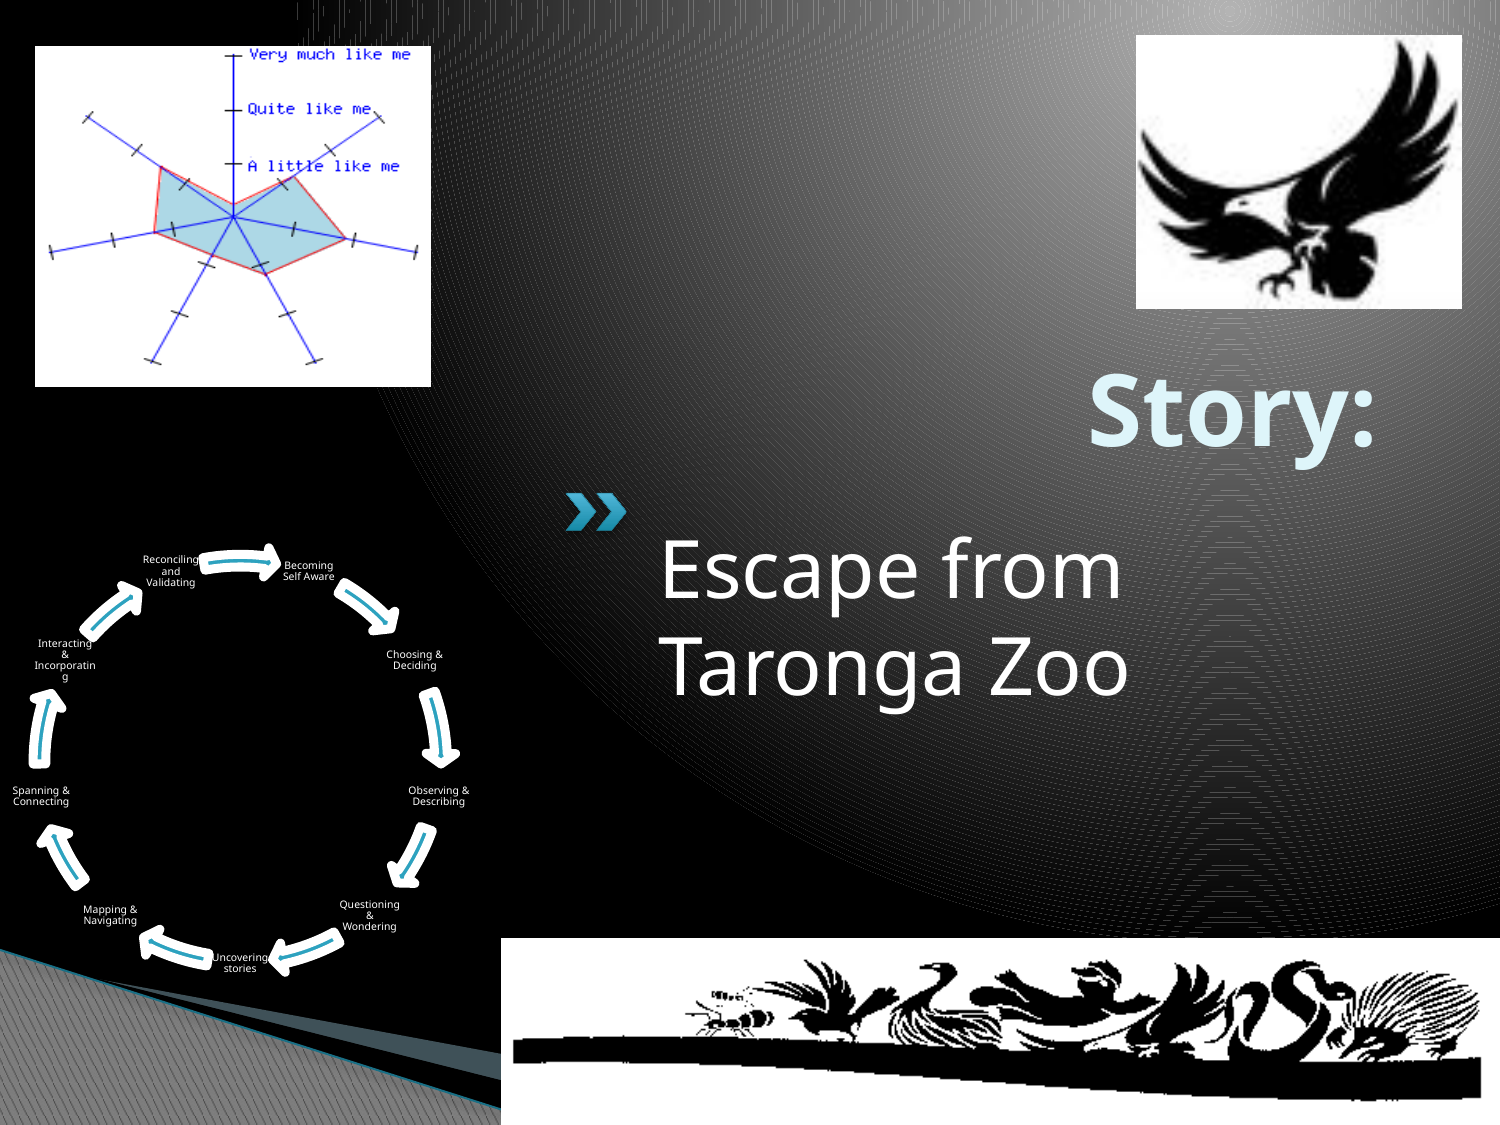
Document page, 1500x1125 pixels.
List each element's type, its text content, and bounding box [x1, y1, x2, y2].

list Escape from Taronga Zoo [643, 480, 1394, 720]
picture [0, 937, 1500, 1125]
title Story: [118, 173, 1394, 474]
picture [34, 46, 431, 387]
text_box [0, 538, 481, 997]
picture [1136, 34, 1462, 310]
